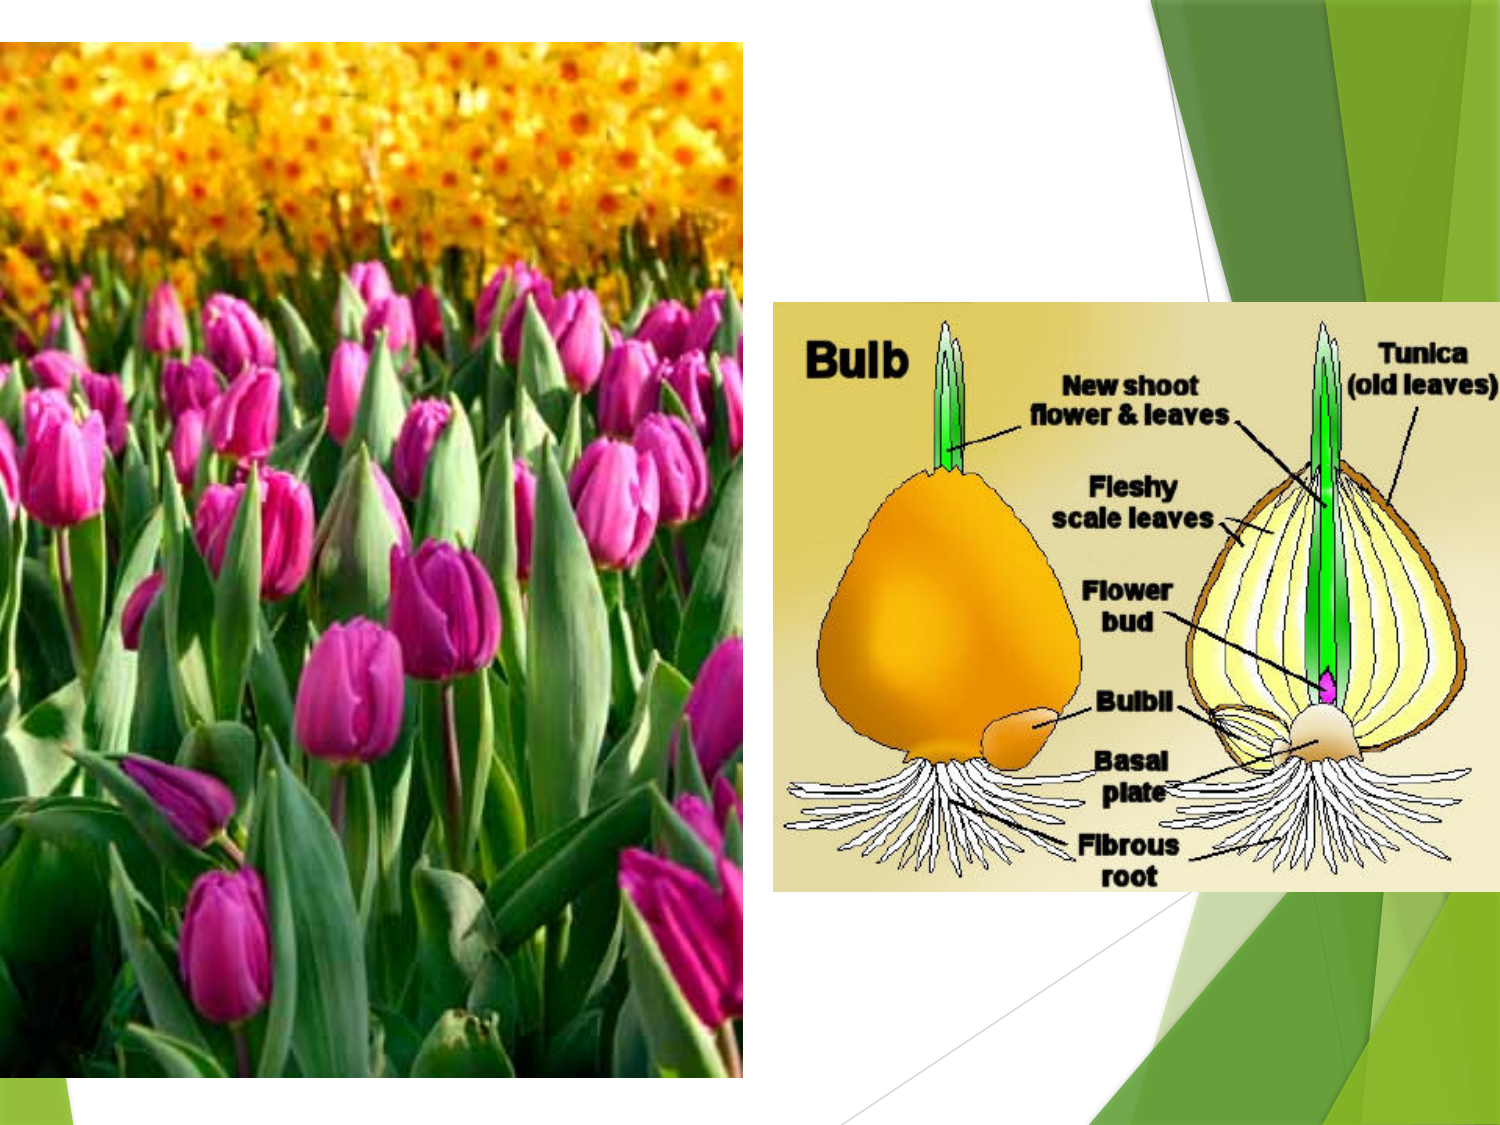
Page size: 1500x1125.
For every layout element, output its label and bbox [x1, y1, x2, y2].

picture [0, 42, 744, 1078]
picture [772, 302, 1500, 893]
